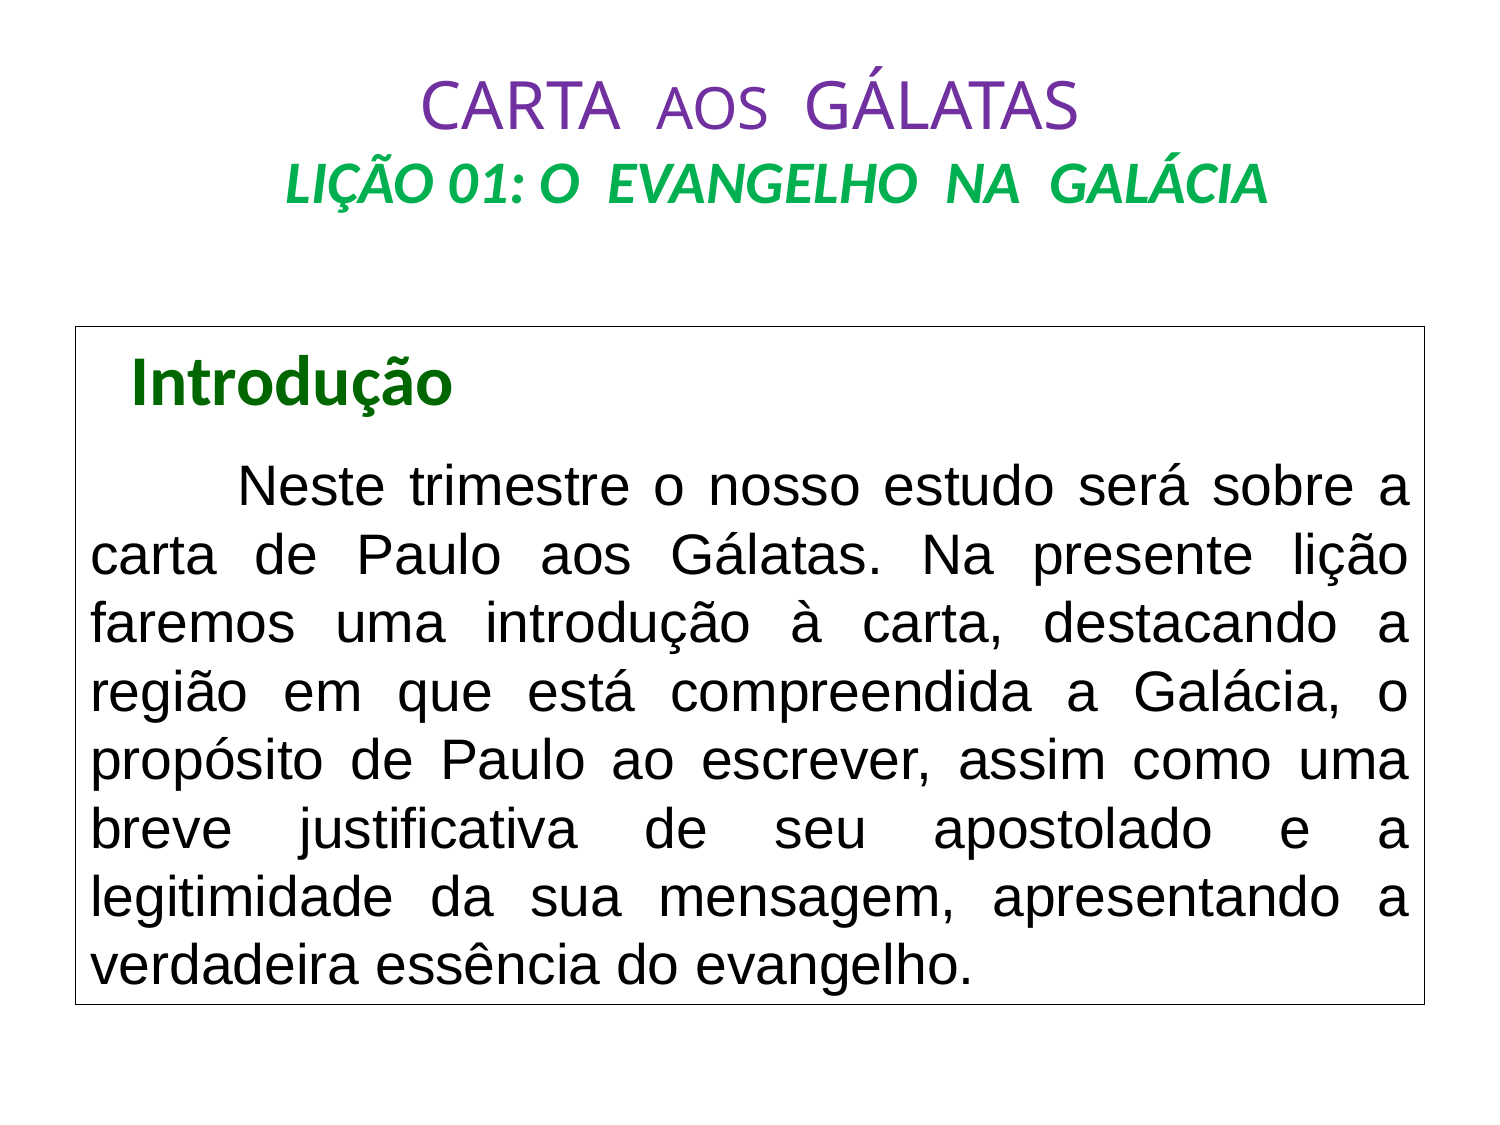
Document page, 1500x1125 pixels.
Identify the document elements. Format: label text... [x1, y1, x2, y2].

title CARTA AOS GÁLATAS LIÇÃO 01: O EVANGELHO NA GALÁCIA [75, 45, 1425, 233]
list Introdução Neste trimestre o nosso estudo será sobre a carta de Paulo aos Gálatas. Na presente lição faremos uma introdução à carta, destacando a região em que está compreendida a Galácia, o propósito de Paulo ao escrever, assim como uma breve justificativa de seu apostolado e a legitimidade da sua mensagem, apresentando a verdadeira essência do evangelho. [75, 326, 1425, 1005]
